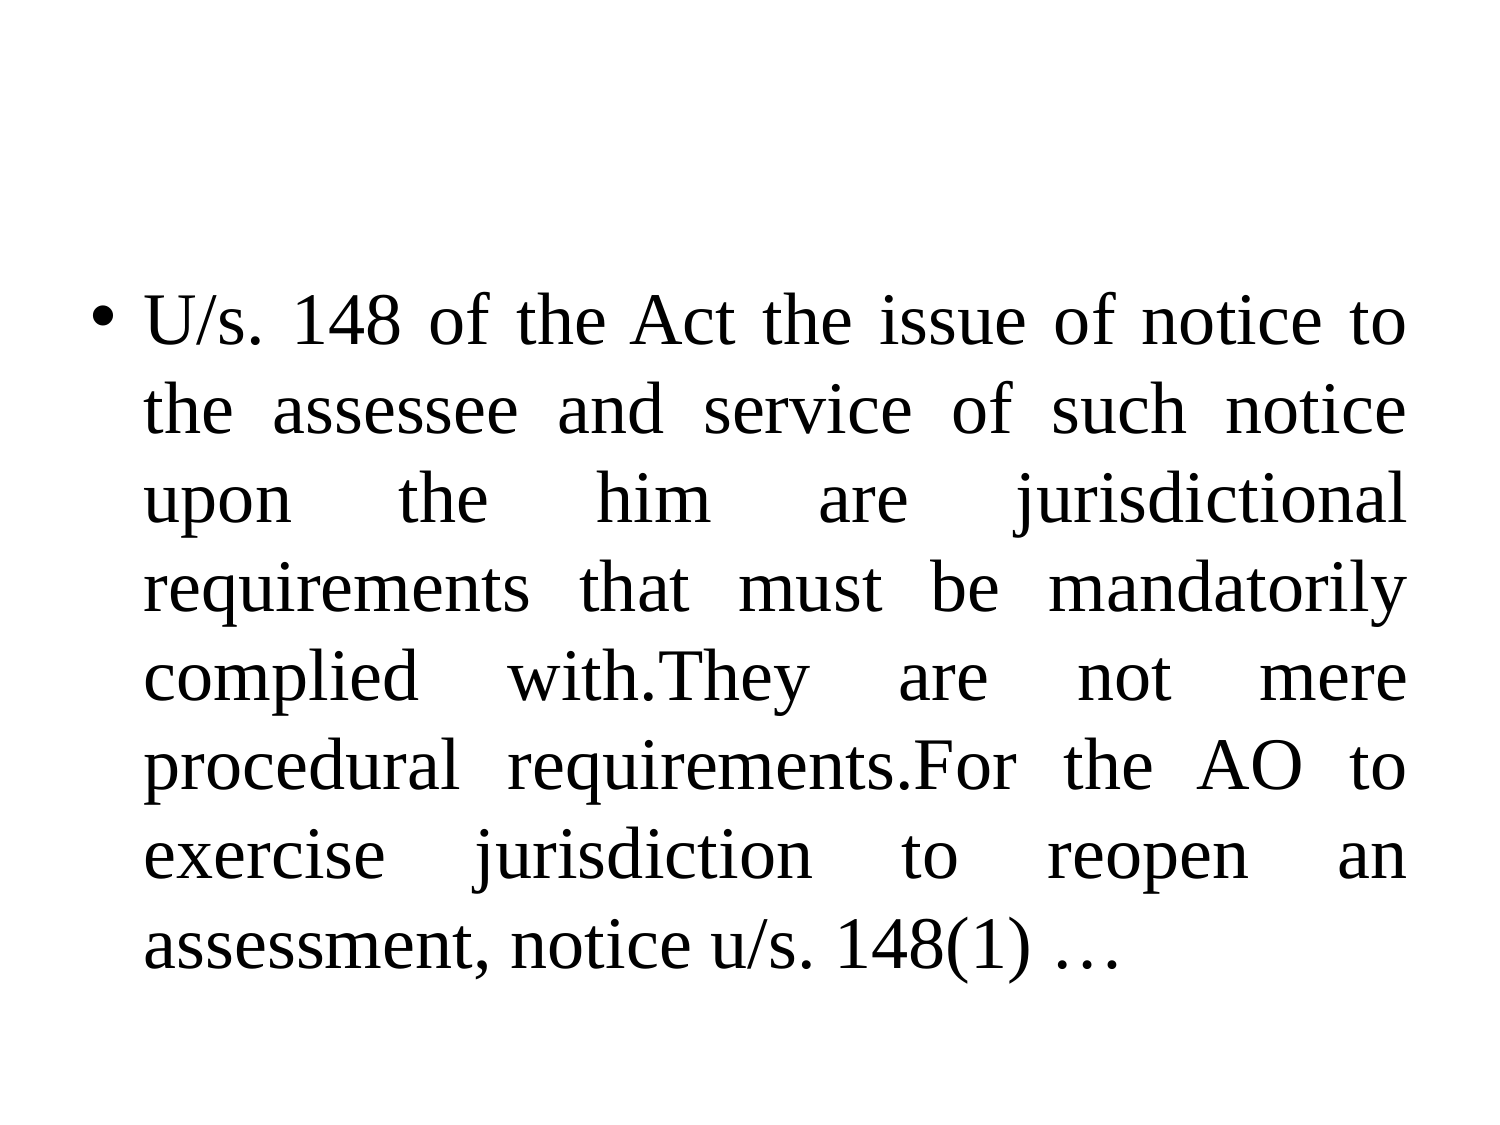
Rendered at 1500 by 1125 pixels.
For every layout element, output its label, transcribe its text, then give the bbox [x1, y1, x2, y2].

list U/s. 148 of the Act the issue of notice to the assessee and service of such notice upon the him are jurisdictional requirements that must be mandatorily complied with.They are not mere procedural requirements.For the AO to exercise jurisdiction to reopen an assessment, notice u/s. 148(1) … [75, 262, 1425, 1005]
